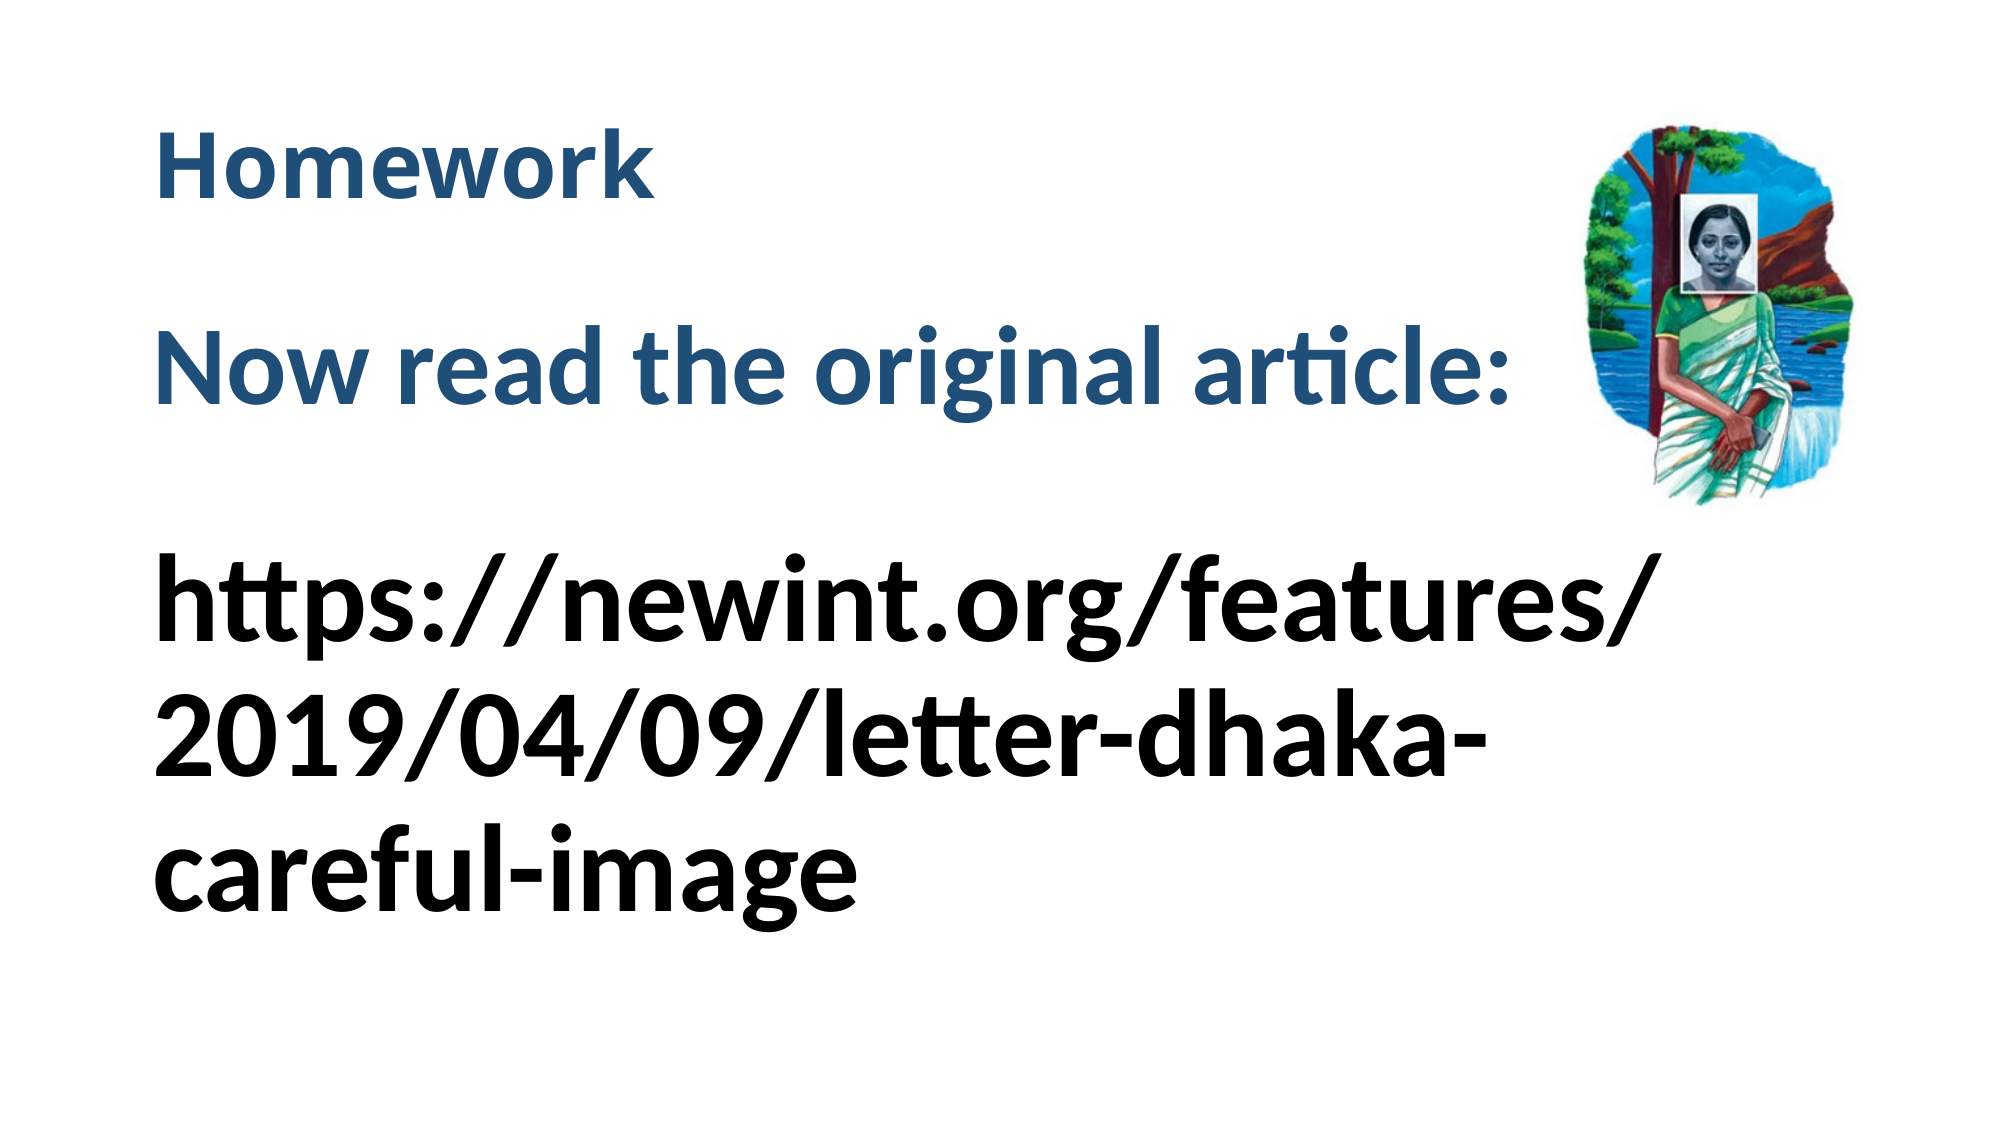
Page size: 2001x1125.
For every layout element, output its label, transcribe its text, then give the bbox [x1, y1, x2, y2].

list Now read the original article: https://newint.org/features/2019/04/09/letter-dhaka-careful-image [137, 299, 1863, 1014]
title Homework [137, 59, 1863, 278]
picture [1572, 111, 1863, 522]
